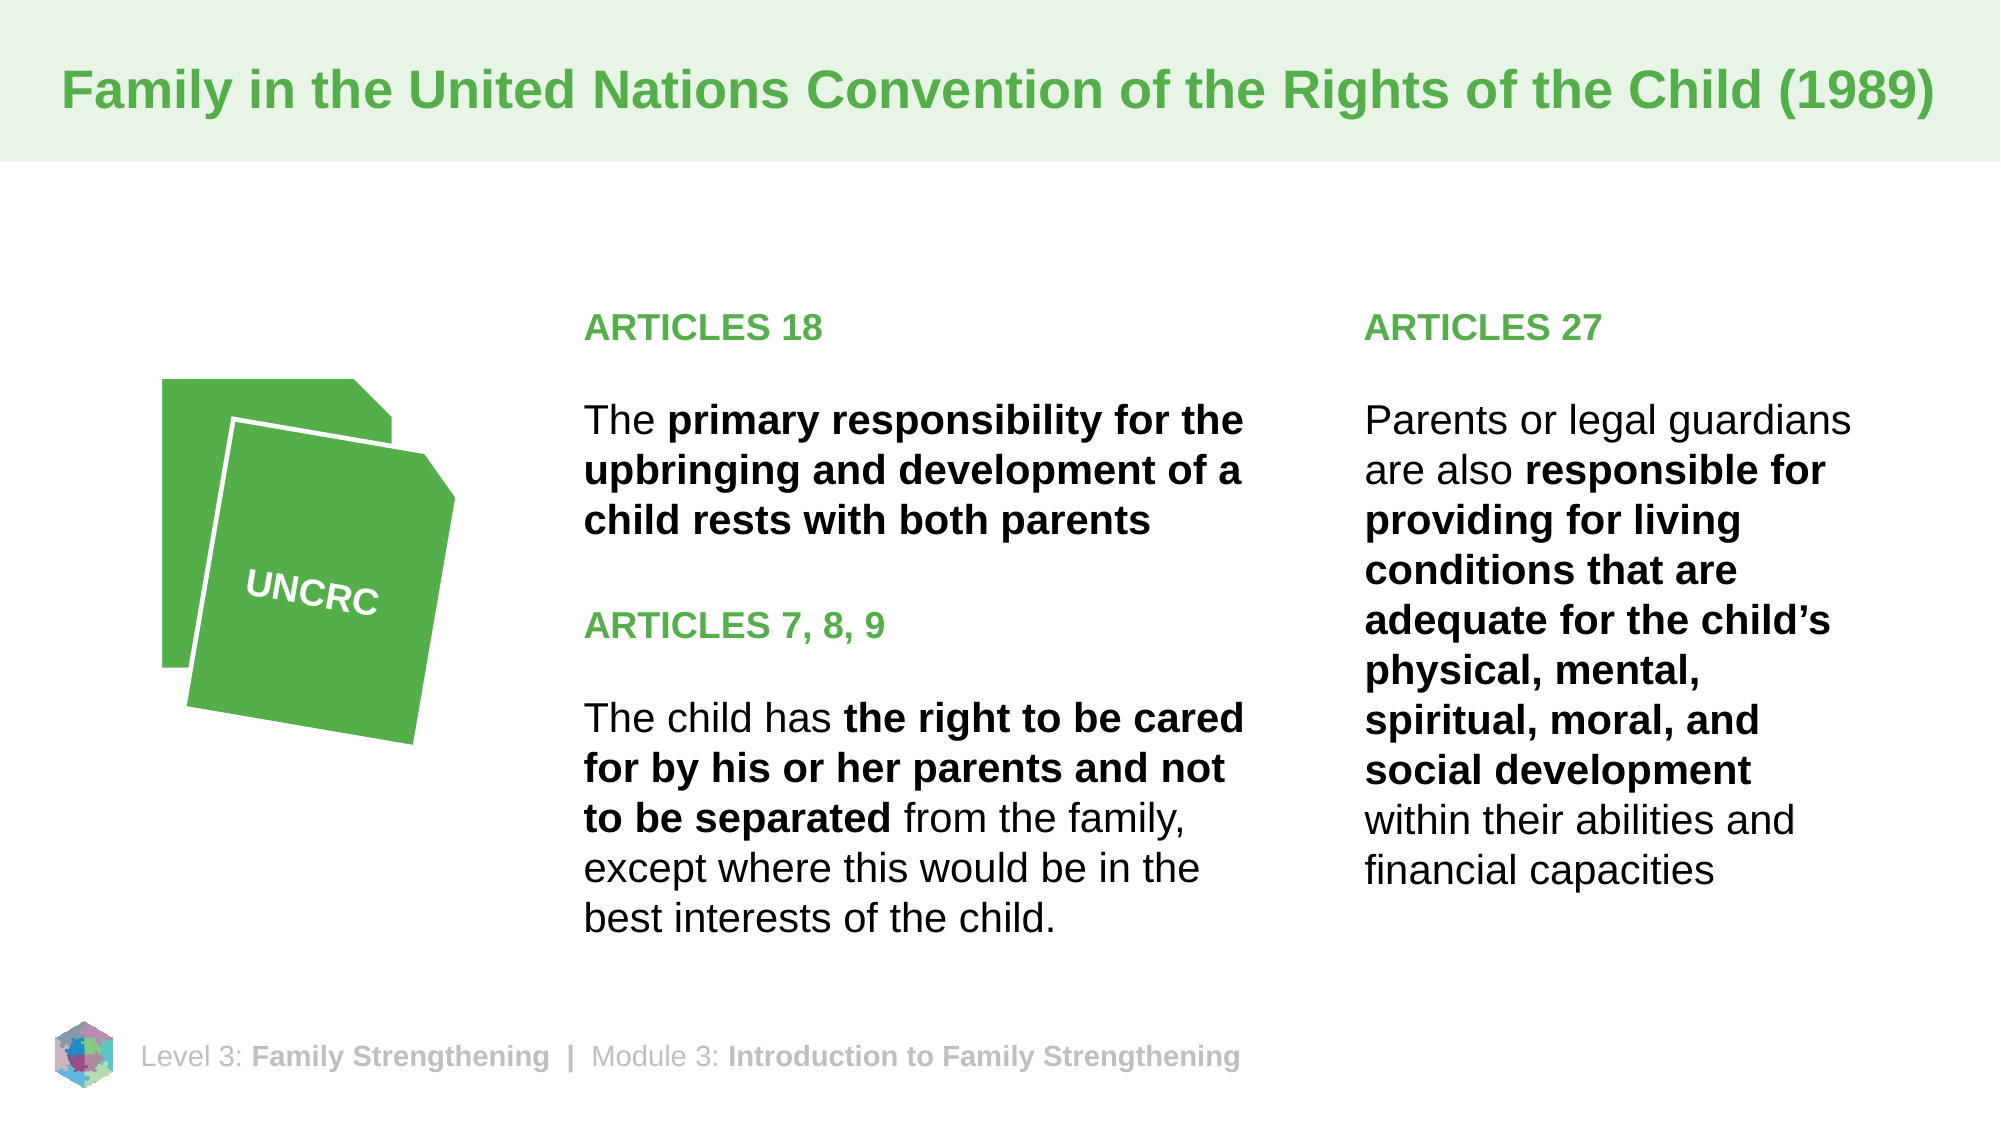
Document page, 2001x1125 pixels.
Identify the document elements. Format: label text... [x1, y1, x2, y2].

text_box The primary responsibility for the upbringing and development of a child rests with both parents [568, 385, 1276, 551]
text_box ARTICLES 18 [568, 274, 1277, 378]
picture [55, 1021, 113, 1088]
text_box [159, 376, 442, 730]
title Family in the United Nations Convention of the Rights of the Child (1989) [0, 19, 2000, 163]
text_box ARTICLES 7, 8, 9 [568, 571, 1277, 675]
text_box The child has the right to be cared for by his or her parents and not to be separated from the family, except where this would be in the best interests of the child. [568, 683, 1276, 948]
text_box ARTICLES 27 [1348, 274, 1842, 378]
text_box Parents or legal guardians are also responsible for providing for living conditions that are adequate for the child’s physical, mental, spiritual, moral, and social development within their abilities and financial capacities [1349, 385, 1876, 901]
